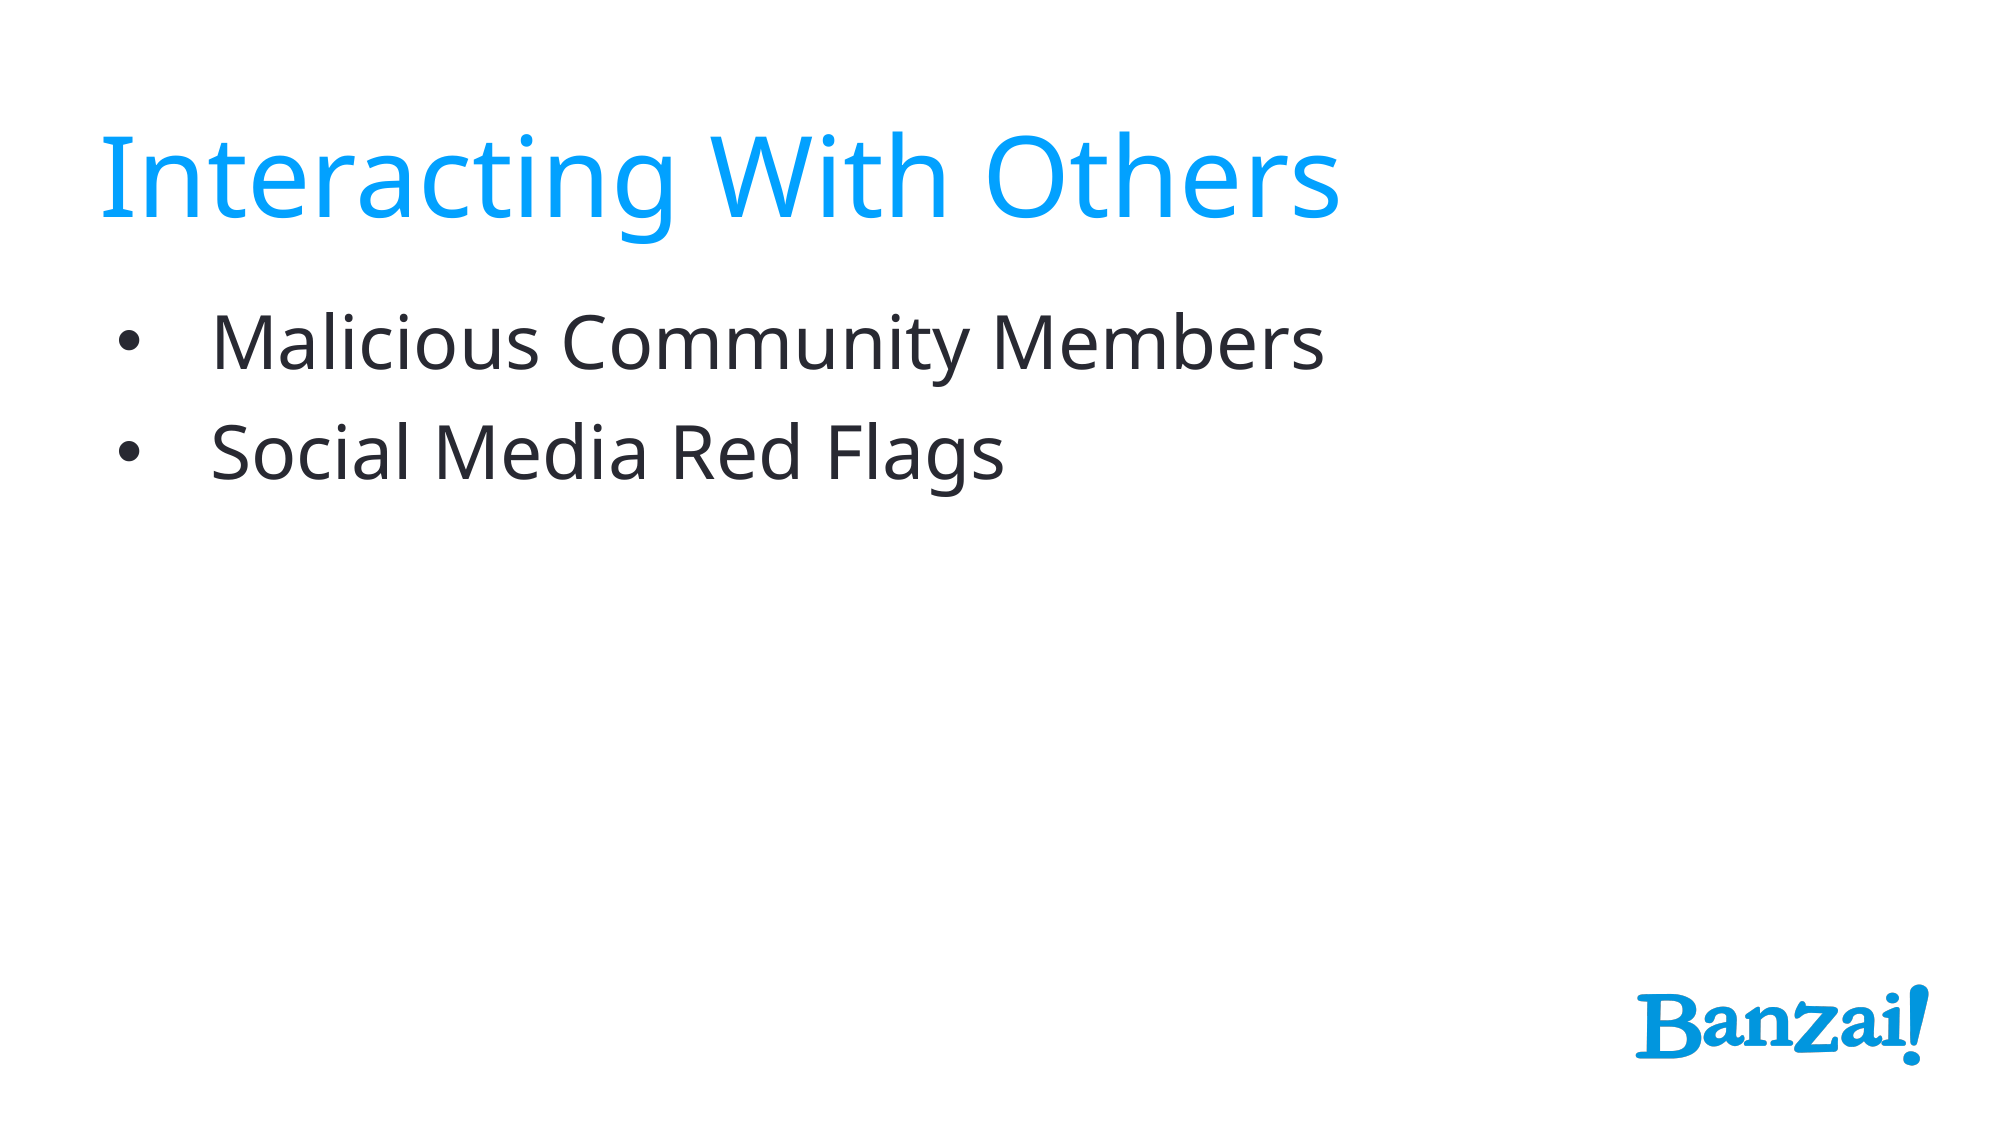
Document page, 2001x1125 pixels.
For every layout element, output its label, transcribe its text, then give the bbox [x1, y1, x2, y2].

title Interacting With Others [91, 16, 1892, 250]
picture [1596, 944, 1969, 1106]
subtitle Malicious Community Members Social Media Red Flags [108, 286, 1892, 1047]
